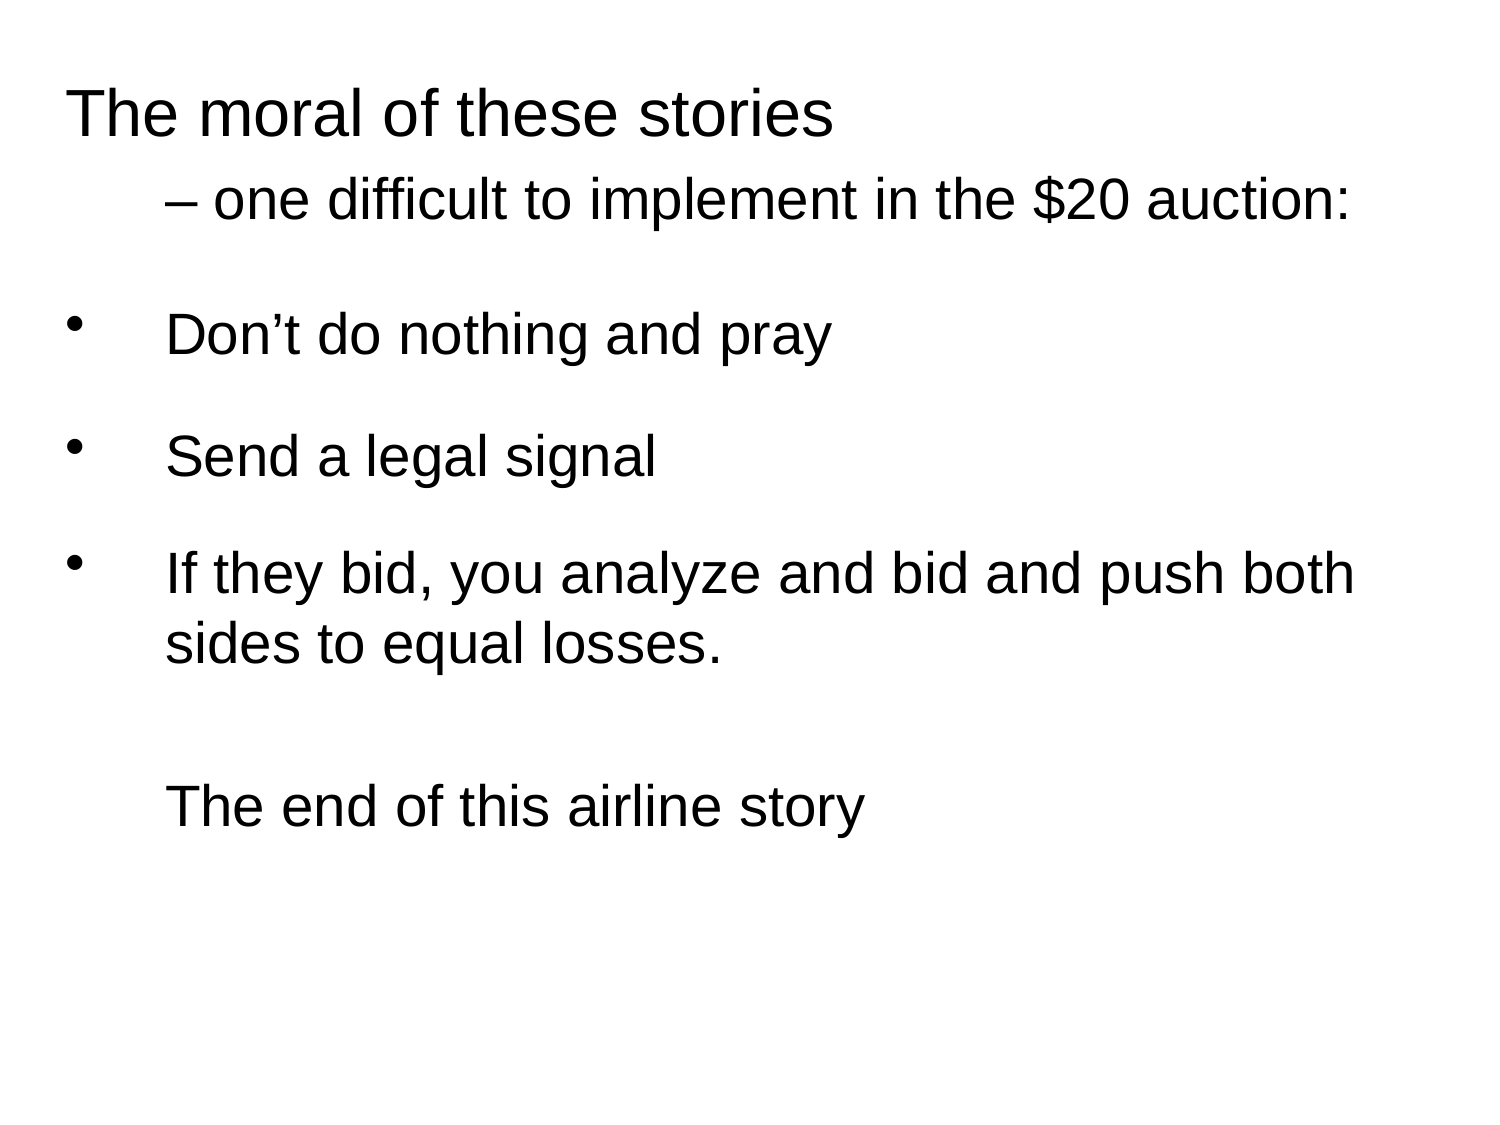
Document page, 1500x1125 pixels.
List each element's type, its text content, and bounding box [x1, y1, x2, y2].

subtitle The moral of these stories – one difficult to implement in the $20 auction: Don’t do nothing and pray Send a legal signal If they bid, you analyze and bid and push both sides to equal losses. The end of this airline story [49, 62, 1376, 1001]
